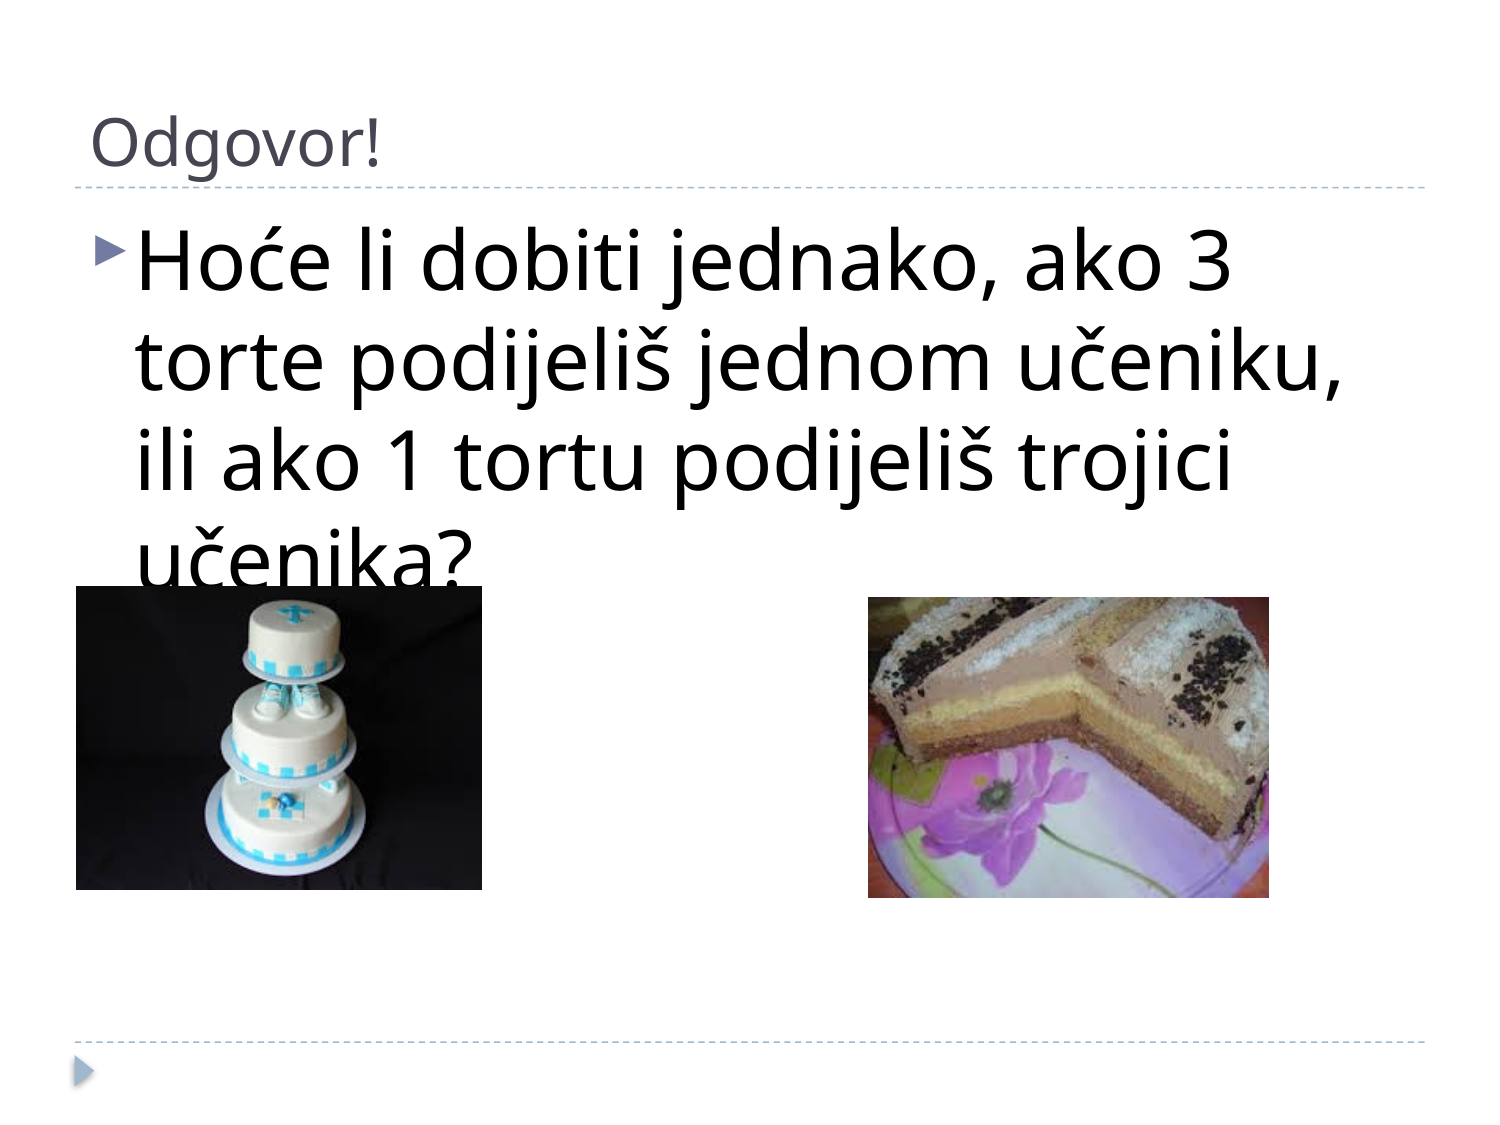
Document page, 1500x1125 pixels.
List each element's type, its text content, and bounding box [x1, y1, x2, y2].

list Hoće li dobiti jednako, ako 3 torte podijeliš jednom učeniku, ili ako 1 tortu podijeliš trojici učenika? [75, 200, 1425, 1010]
title Odgovor! [75, 24, 1425, 188]
picture [76, 585, 482, 890]
picture [867, 597, 1269, 899]
